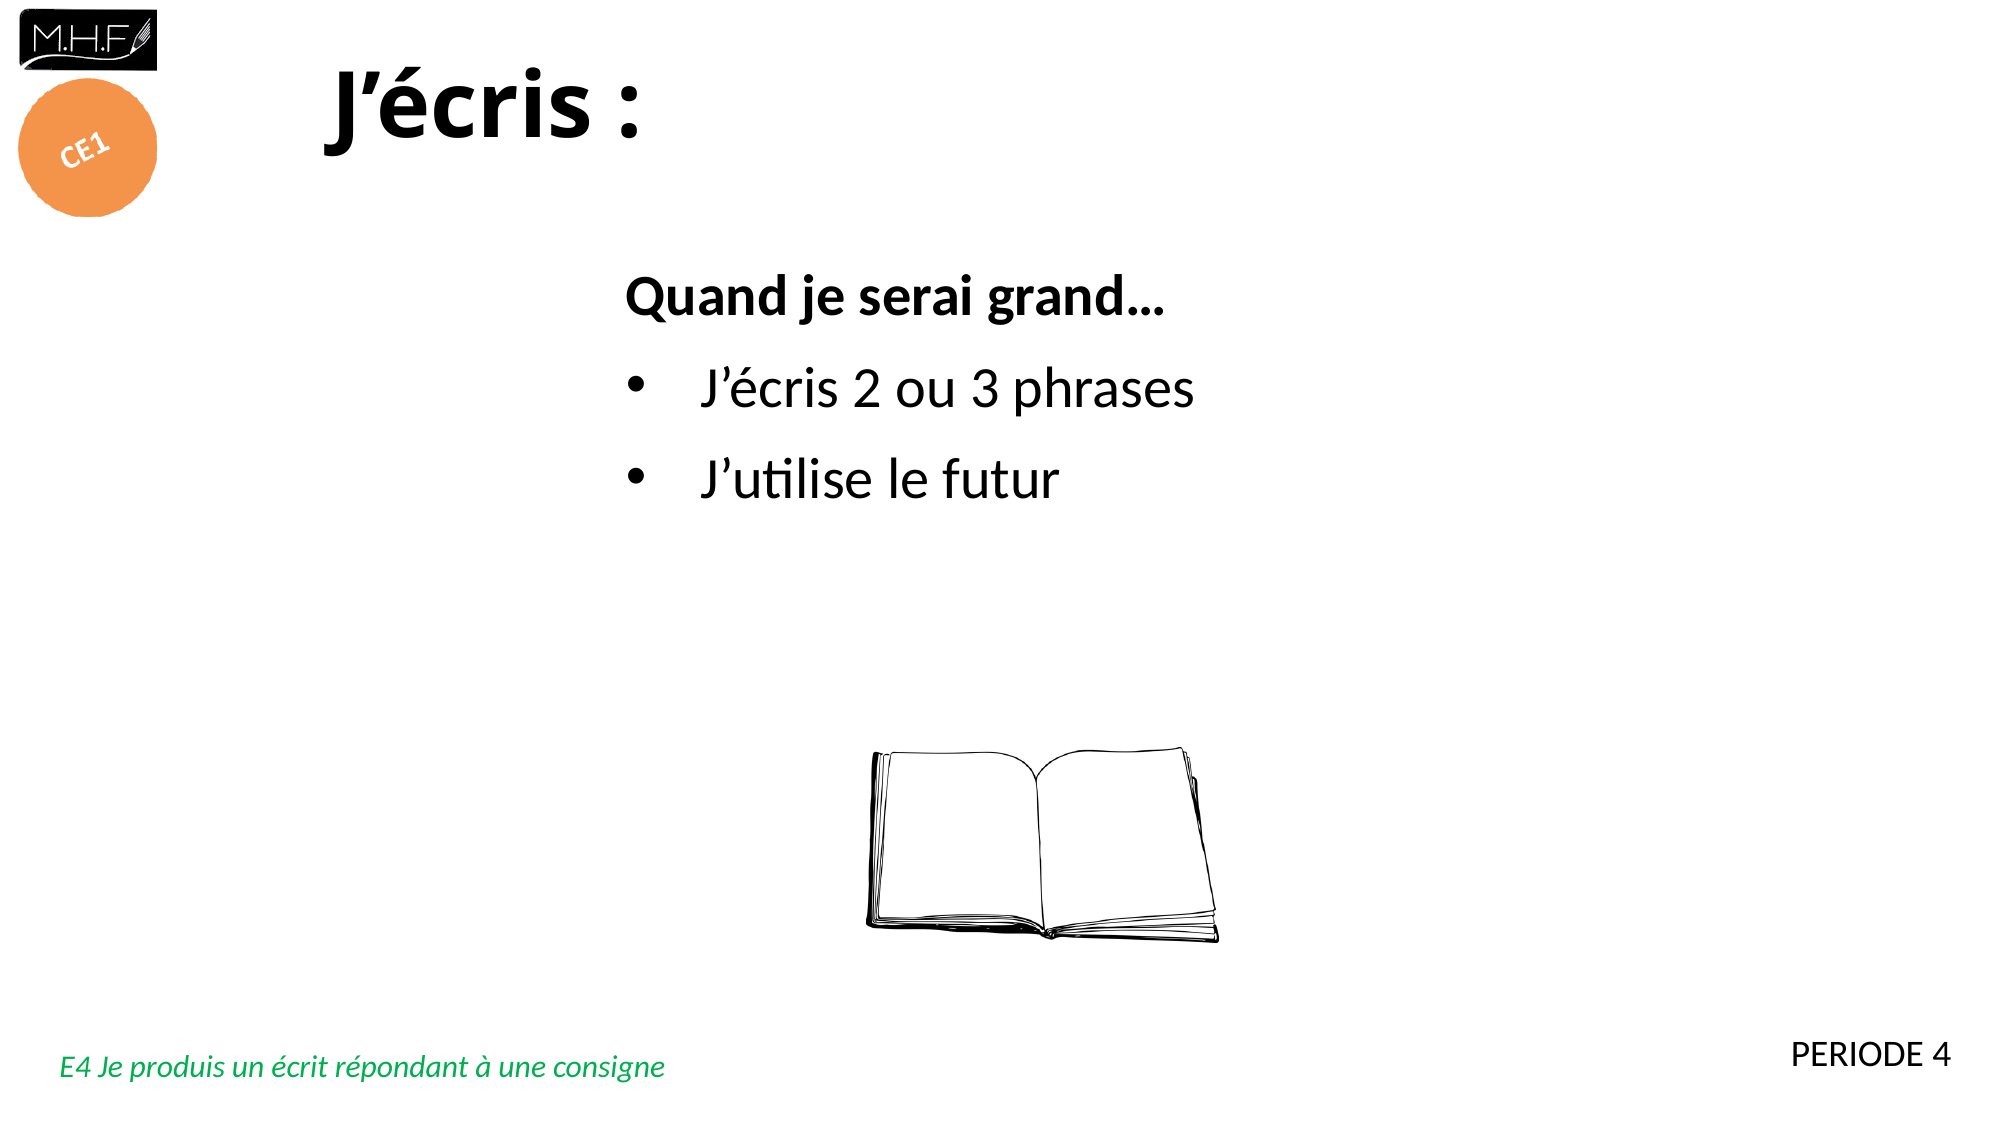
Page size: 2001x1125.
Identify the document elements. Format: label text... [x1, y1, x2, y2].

text_box PERIODE 4 [1362, 1021, 1967, 1082]
text_box Quand je serai grand… J’écris 2 ou 3 phrases J’utilise le futur [611, 245, 1323, 671]
text_box E4 Je produis un écrit répondant à une consigne [44, 1038, 1346, 1092]
picture [18, 78, 157, 218]
picture [866, 747, 1219, 943]
title J’écris : [316, 0, 1863, 218]
picture [16, 7, 157, 74]
